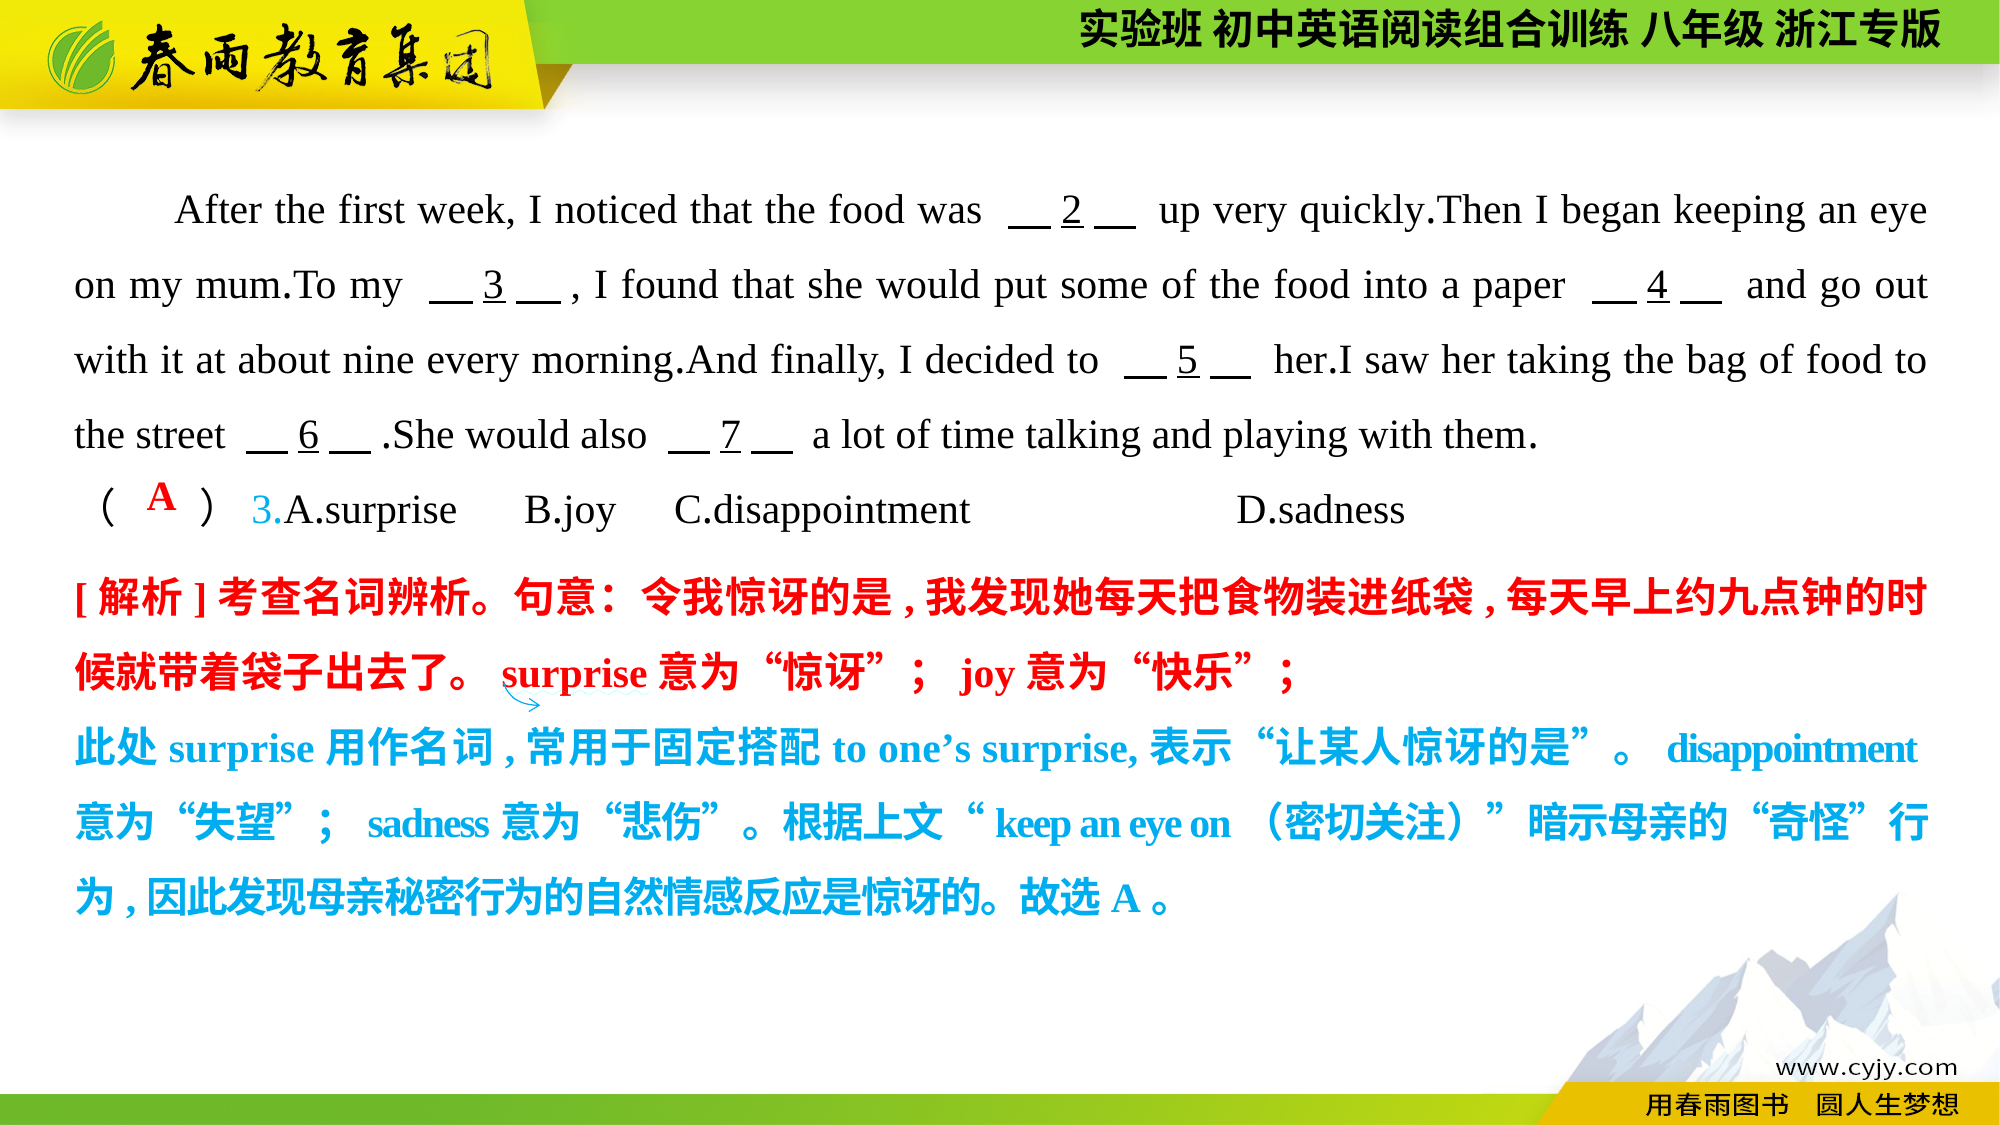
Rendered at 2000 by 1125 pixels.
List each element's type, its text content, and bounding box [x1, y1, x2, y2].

text_box [解析]考查名词辨析。句意：令我惊讶的是,我发现她每天把食物装进纸袋,每天早上约九点钟的时候就带着袋子出去了。surprise意为“惊讶”；joy意为“快乐”； 此处surprise用作名词,常用于固定搭配to one’s surprise,表示“让某人惊讶的是”。disappointment意为“失望”；sadness意为“悲伤”。根据上文“keep an eye on（密切关注）”暗示母亲的“奇怪”行为,因此发现母亲秘密行为的自然情感反应是惊讶的。故选A。 [59, 538, 1944, 929]
text_box A [131, 461, 192, 527]
picture [0, 0, 2000, 1125]
list After the first week, I noticed that the food was 2 up very quickly.Then I began keeping an eye on my mum.To my 3 , I found that she would put some of the food into a paper 4 and go out with it at about nine every morning.And finally, I decided to 5 her.I saw her taking the bag of food to the street 6 .She would also 7 a lot of time talking and playing with them. （ ）3.A.surprise B.joy C.disappointment D.sadness [59, 149, 1944, 538]
